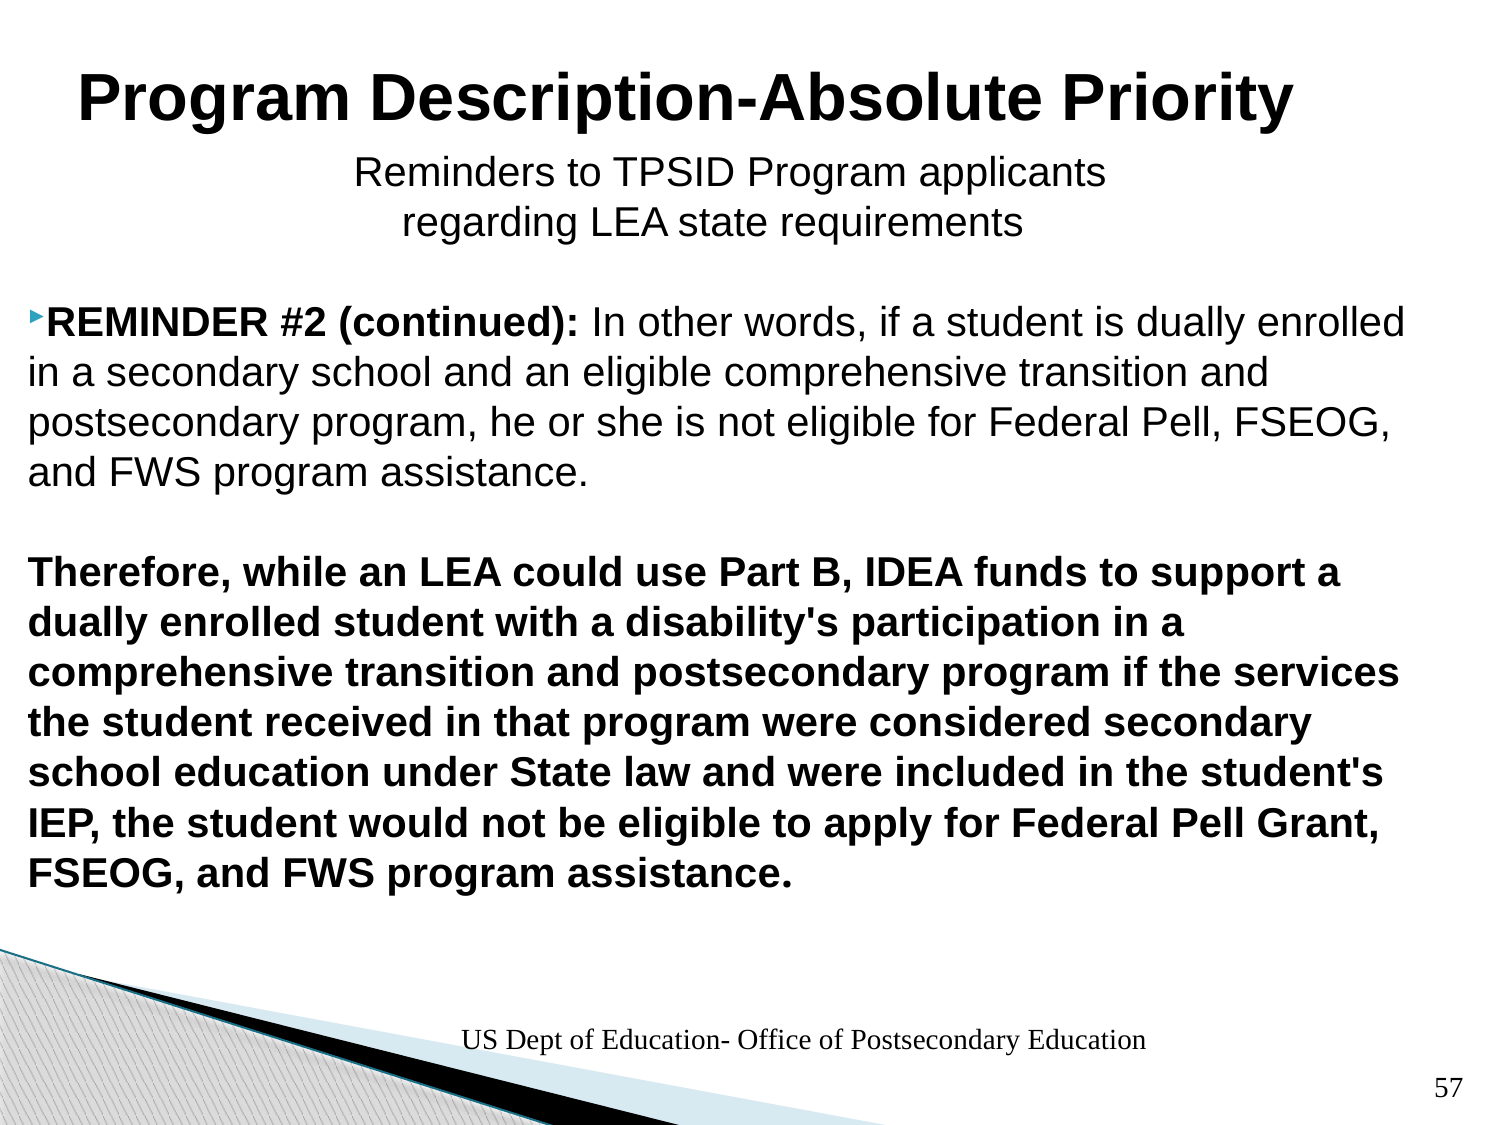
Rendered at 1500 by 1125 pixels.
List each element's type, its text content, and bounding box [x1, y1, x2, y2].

title Program Description-Absolute Priority [62, 0, 1413, 188]
footer US Dept of Education- Office of Postsecondary Education [387, 1025, 1163, 1063]
list Reminders to TPSID Program applicants regarding LEA state requirements REMINDER #2 (continued): In other words, if a student is dually enrolled in a secondary school and an eligible comprehensive transition and postsecondary program, he or she is not eligible for Federal Pell, FSEOG, and FWS program assistance. Therefore, while an LEA could use Part B, IDEA funds to support a dually enrolled student with a disability's participation in a comprehensive transition and postsecondary program if the services the student received in that program were considered secondary school education under State law and were included in the student's IEP, the student would not be eligible to apply for Federal Pell Grant, FSEOG, and FWS program assistance. [12, 87, 1425, 697]
slide_number 57 [1418, 1051, 1479, 1112]
